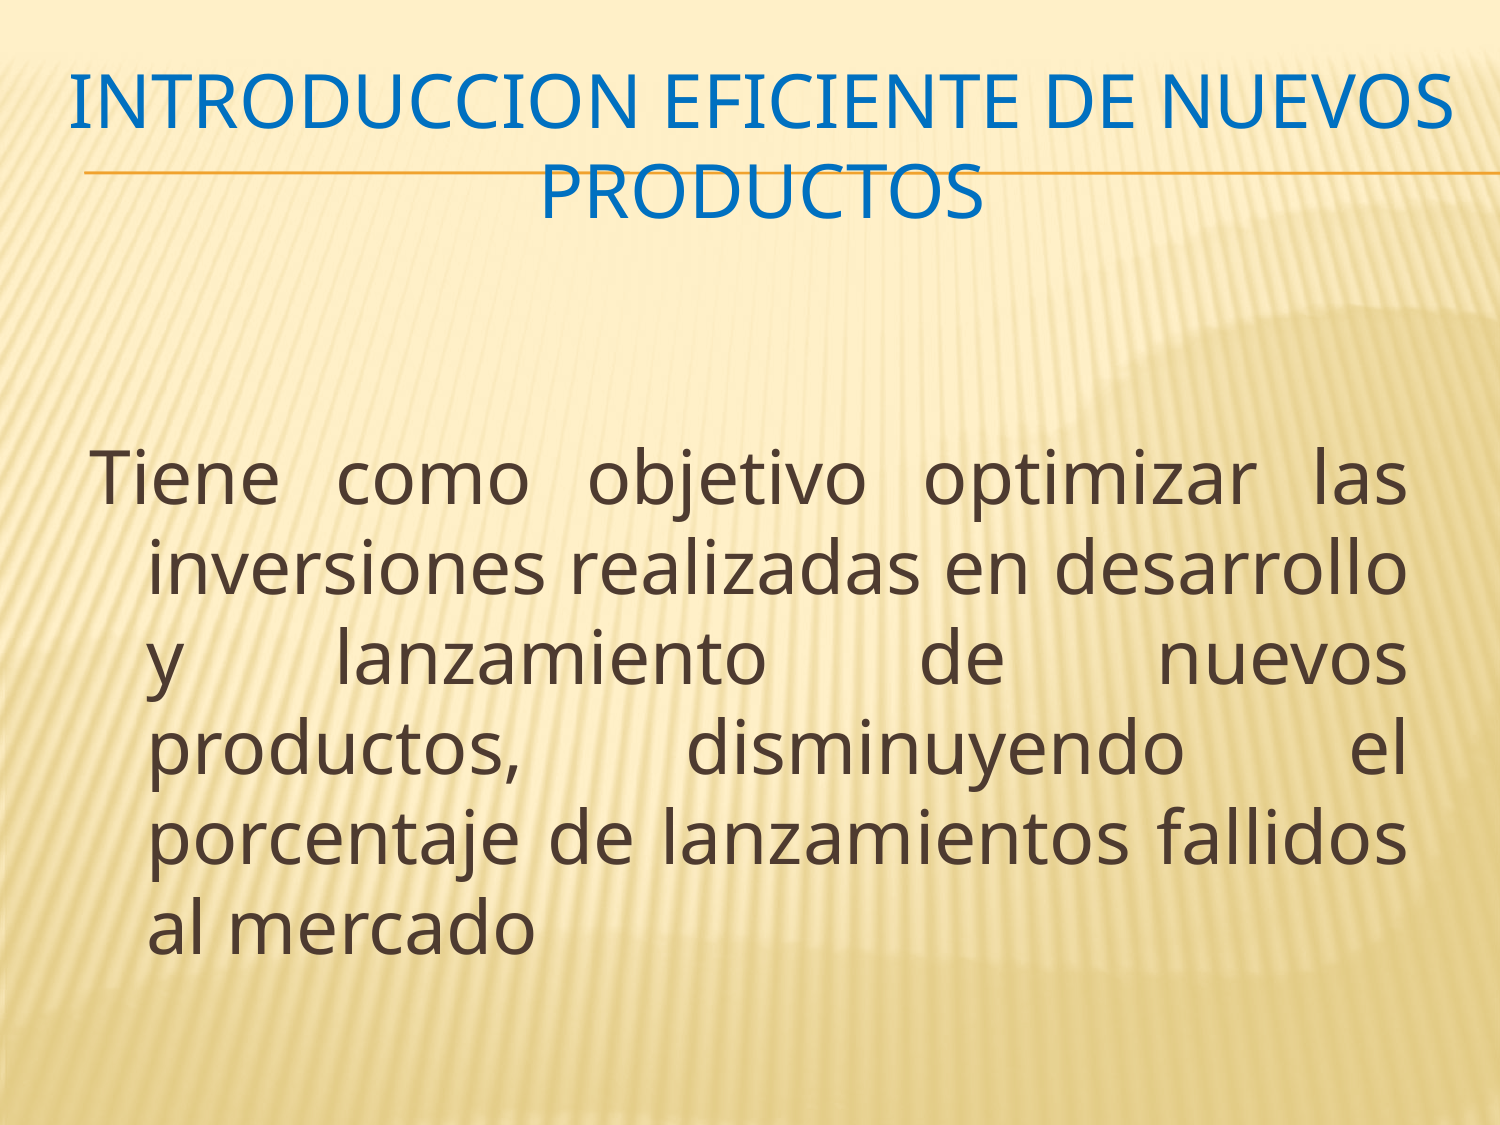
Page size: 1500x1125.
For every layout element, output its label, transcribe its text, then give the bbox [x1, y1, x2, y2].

title INTRODUCCION EFICIENTE DE NUEVOS PRODUCTOS [50, 75, 1475, 213]
list Tiene como objetivo optimizar las inversiones realizadas en desarrollo y lanzamiento de nuevos productos, disminuyendo el porcentaje de lanzamientos fallidos al mercado [75, 421, 1425, 1005]
